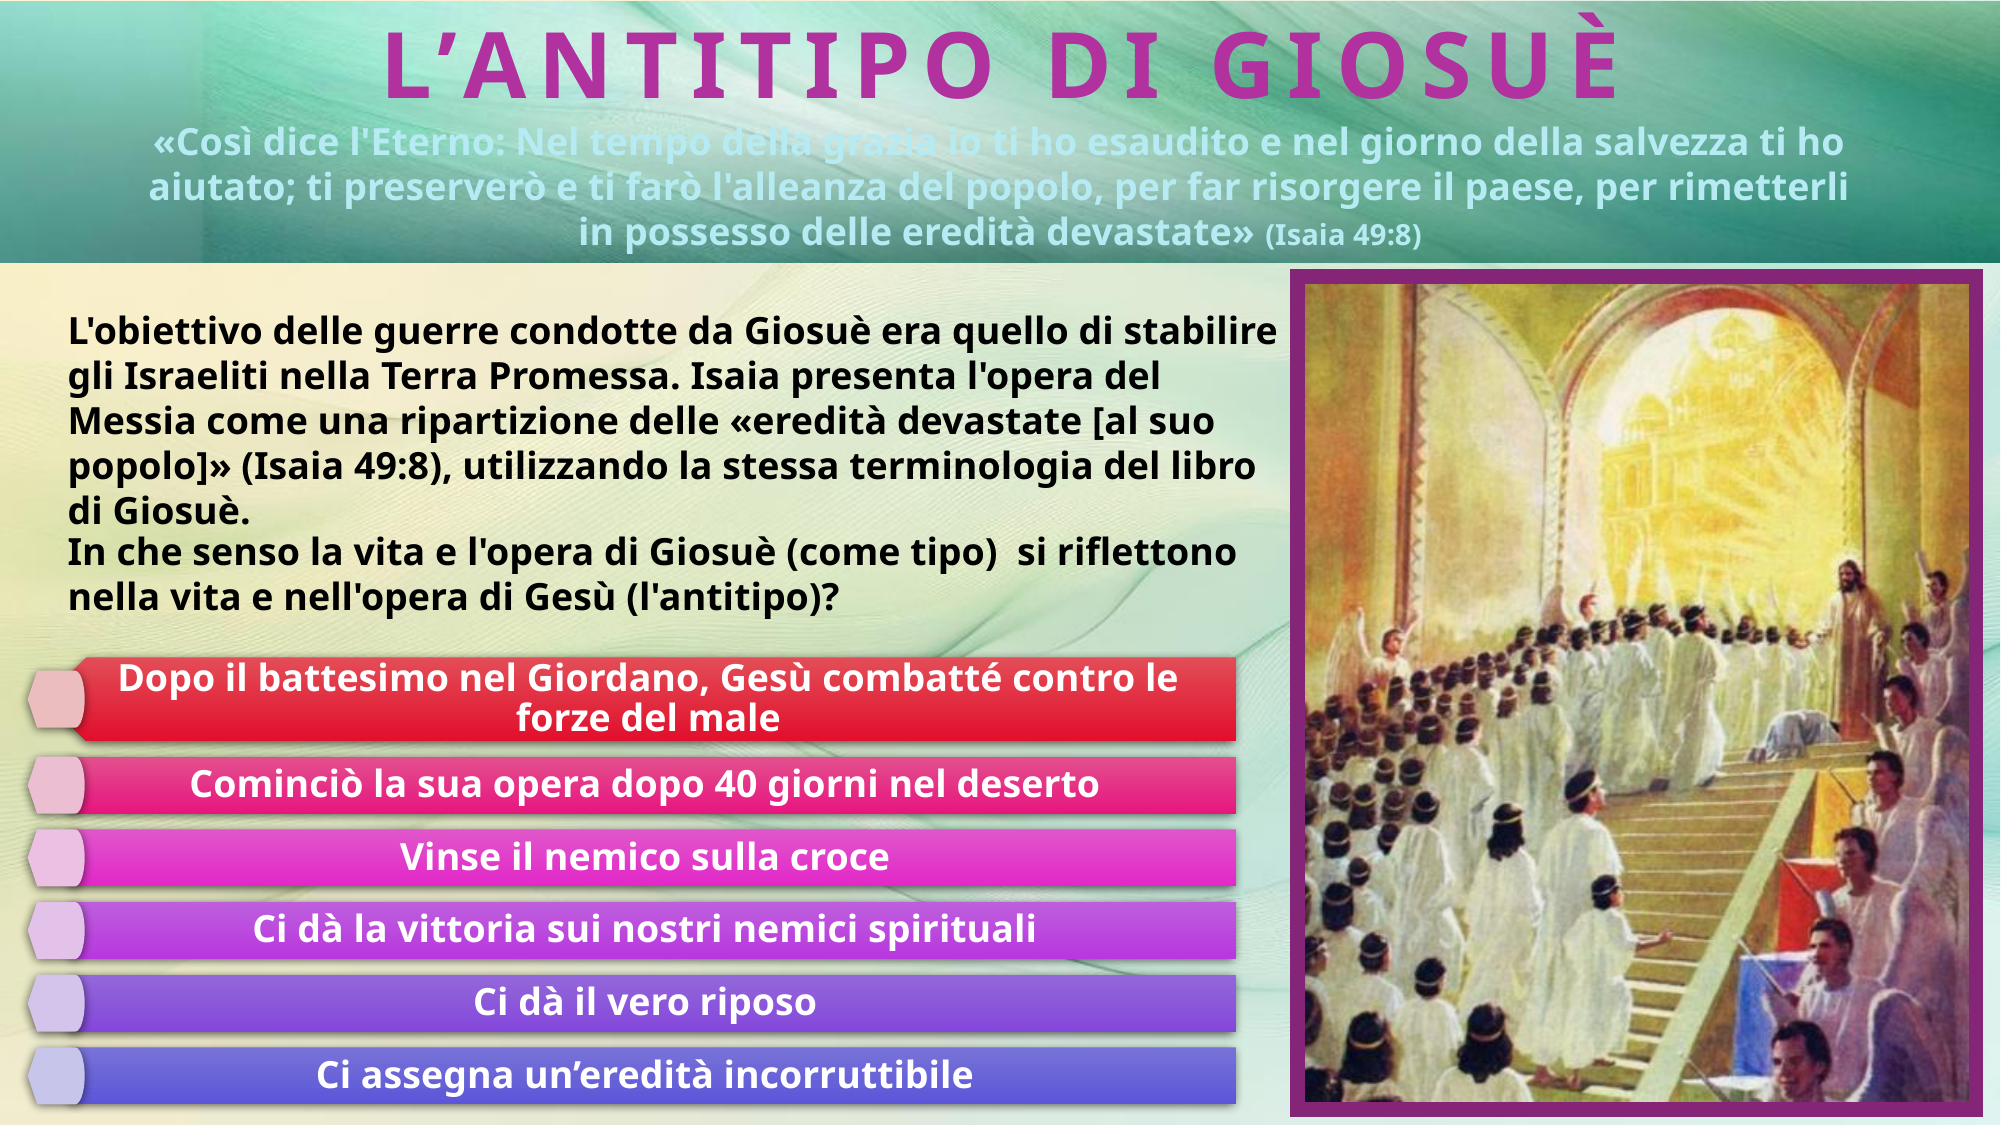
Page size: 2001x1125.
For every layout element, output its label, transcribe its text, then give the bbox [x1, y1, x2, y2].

text_box L'obiettivo delle guerre condotte da Giosuè era quello di stabilire gli Israeliti nella Terra Promessa. Isaia presenta l'opera del Messia come una ripartizione delle «eredità devastate [al suo popolo]» (Isaia 49:8), utilizzando la stessa terminologia del libro di Giosuè. [52, 299, 1290, 540]
text_box In che senso la vita e l'opera di Giosuè (come tipo) si riflettono nella vita e nell'opera di Gesù (l'antitipo)? [52, 520, 1275, 626]
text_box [13, 656, 1237, 1106]
picture [0, 0, 2001, 1125]
